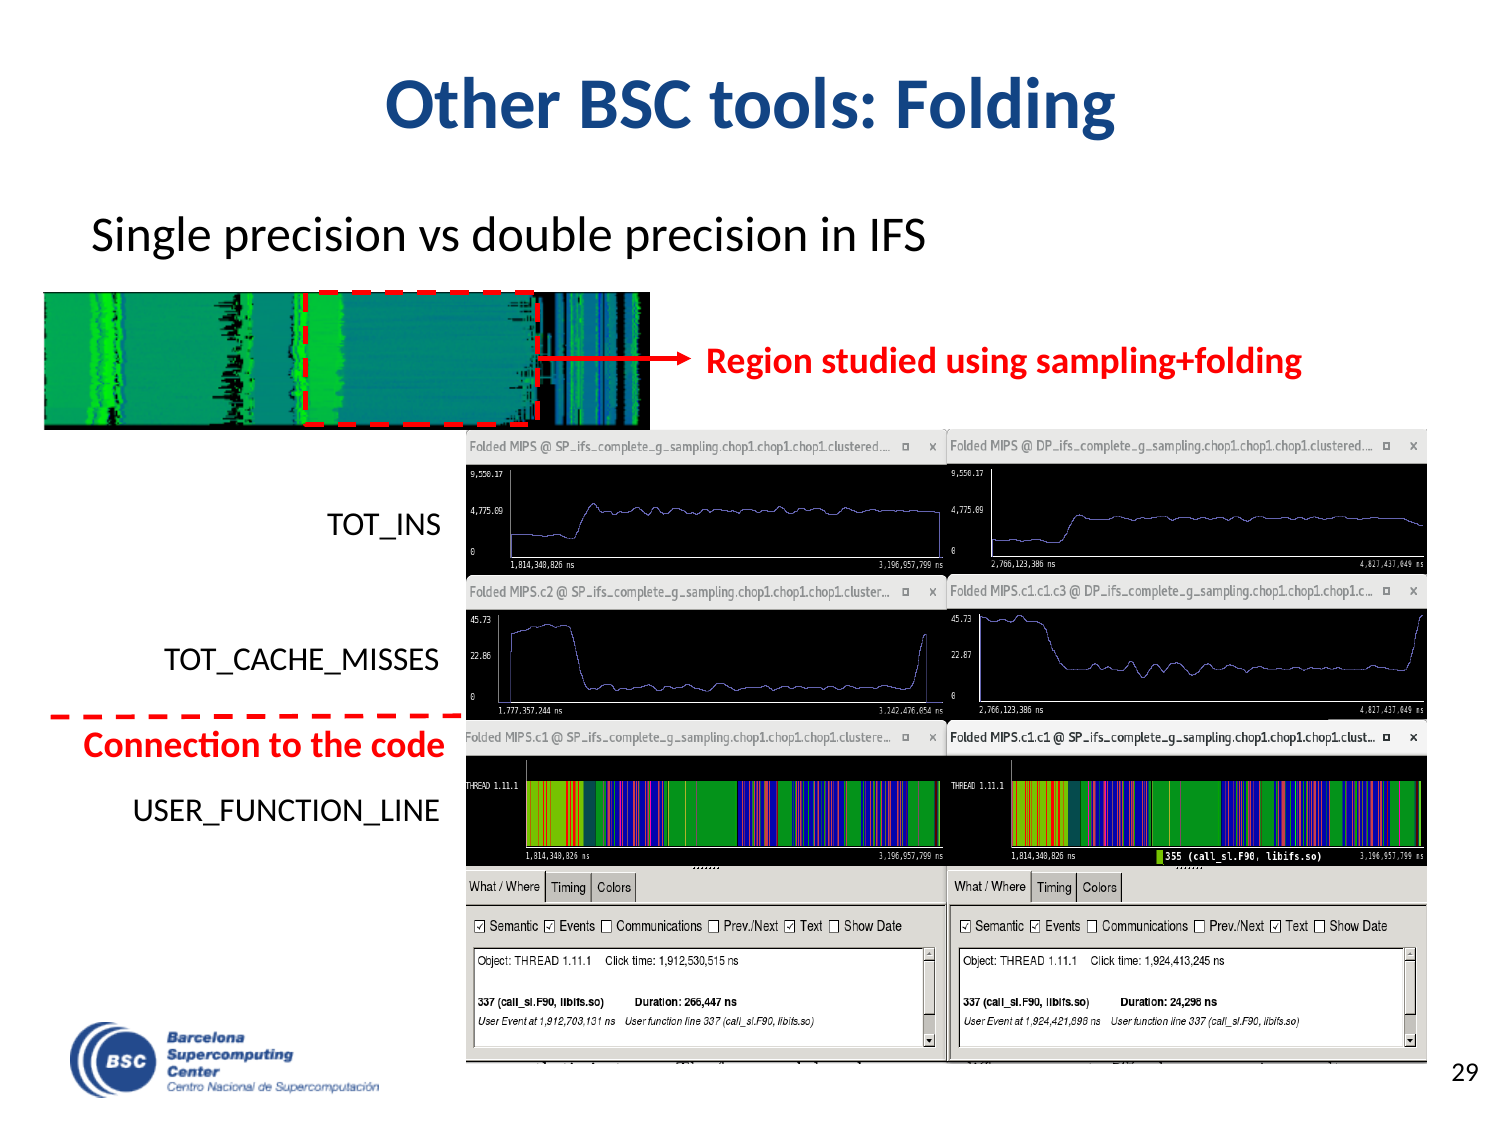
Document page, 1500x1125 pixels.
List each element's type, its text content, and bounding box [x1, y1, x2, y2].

list Single precision vs double precision in IFS [76, 201, 1427, 428]
text_box USER_FUNCTION_LINE [117, 772, 461, 850]
picture [559, 324, 568, 333]
text_box Region studied using sampling+folding [691, 321, 1333, 396]
text_box TOT_INS [312, 487, 461, 565]
slide_number ‹#› [1403, 1038, 1494, 1125]
text_box Connection to the code [68, 726, 461, 782]
picture [43, 292, 1427, 1065]
picture [70, 1022, 379, 1098]
title Other BSC tools: Folding [76, 35, 1427, 174]
picture [596, 292, 601, 332]
text_box Connection to the code [68, 704, 461, 714]
list Single precision vs double precision in IFS [76, 438, 461, 704]
text_box TOT_CACHE_MISSES [149, 622, 461, 699]
list Single precision vs double precision in IFS [76, 782, 461, 995]
